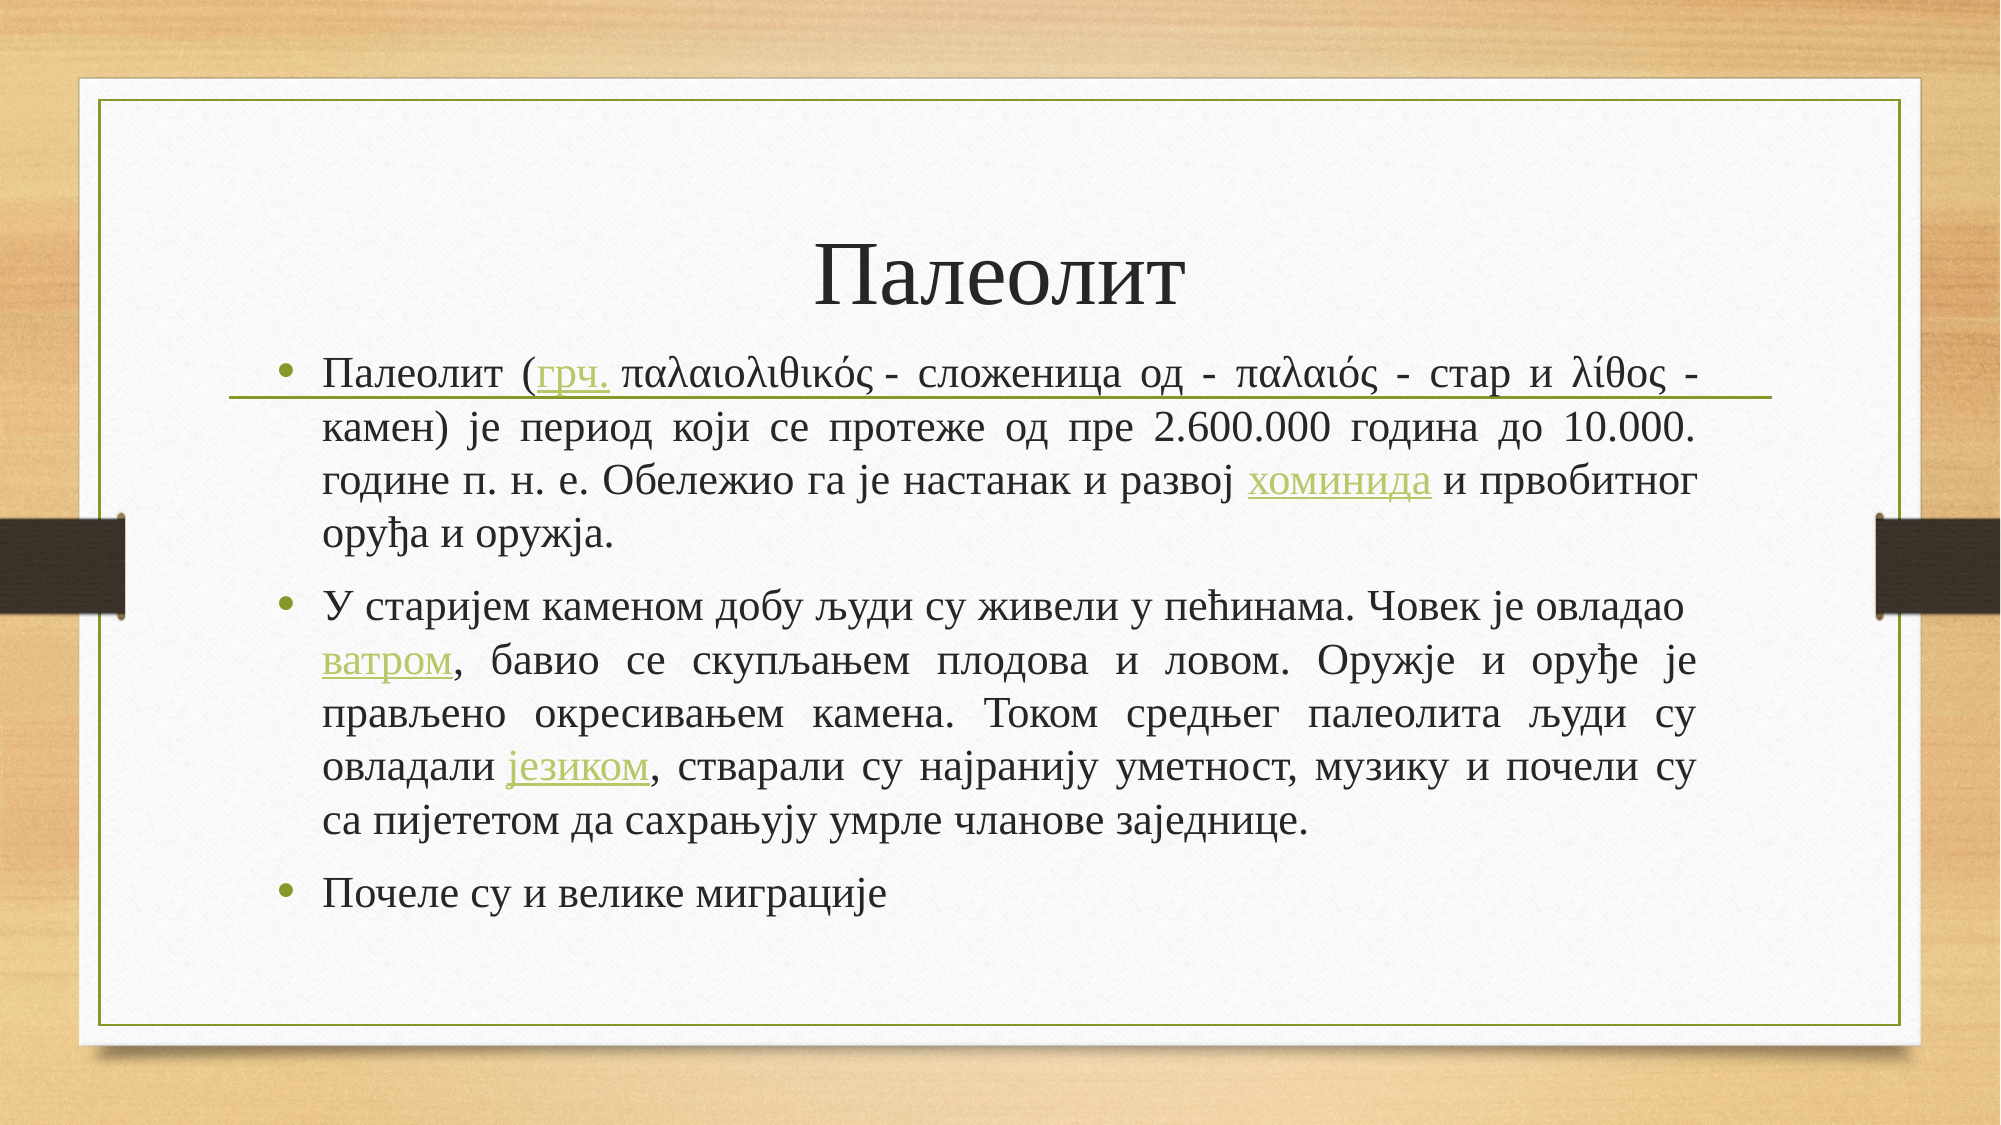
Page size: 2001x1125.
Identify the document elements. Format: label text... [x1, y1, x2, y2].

title Палеолит [212, 161, 1788, 375]
picture [0, 0, 2001, 1125]
list Палеолит (грч. παλαιολιθικός - сложеница од - παλαιός - стар и λίθος - камен) је период који се протеже од пре 2.600.000 година до 10.000. године п. н. е. Обележио га је настанак и развој хоминида и првобитног оруђа и оружја. У старијем каменом добу људи су живели у пећинама. Човек је овладао ватром, бавио се скупљањем плодова и ловом. Оружје и оруђе је прављено окресивањем камена. Током средњег палеолита људи су овладали језиком, стварали су најранију уметност, музику и почели су са пијететом да сахрањују умрле чланове заједнице. Почеле су и велике миграције [262, 335, 1714, 927]
